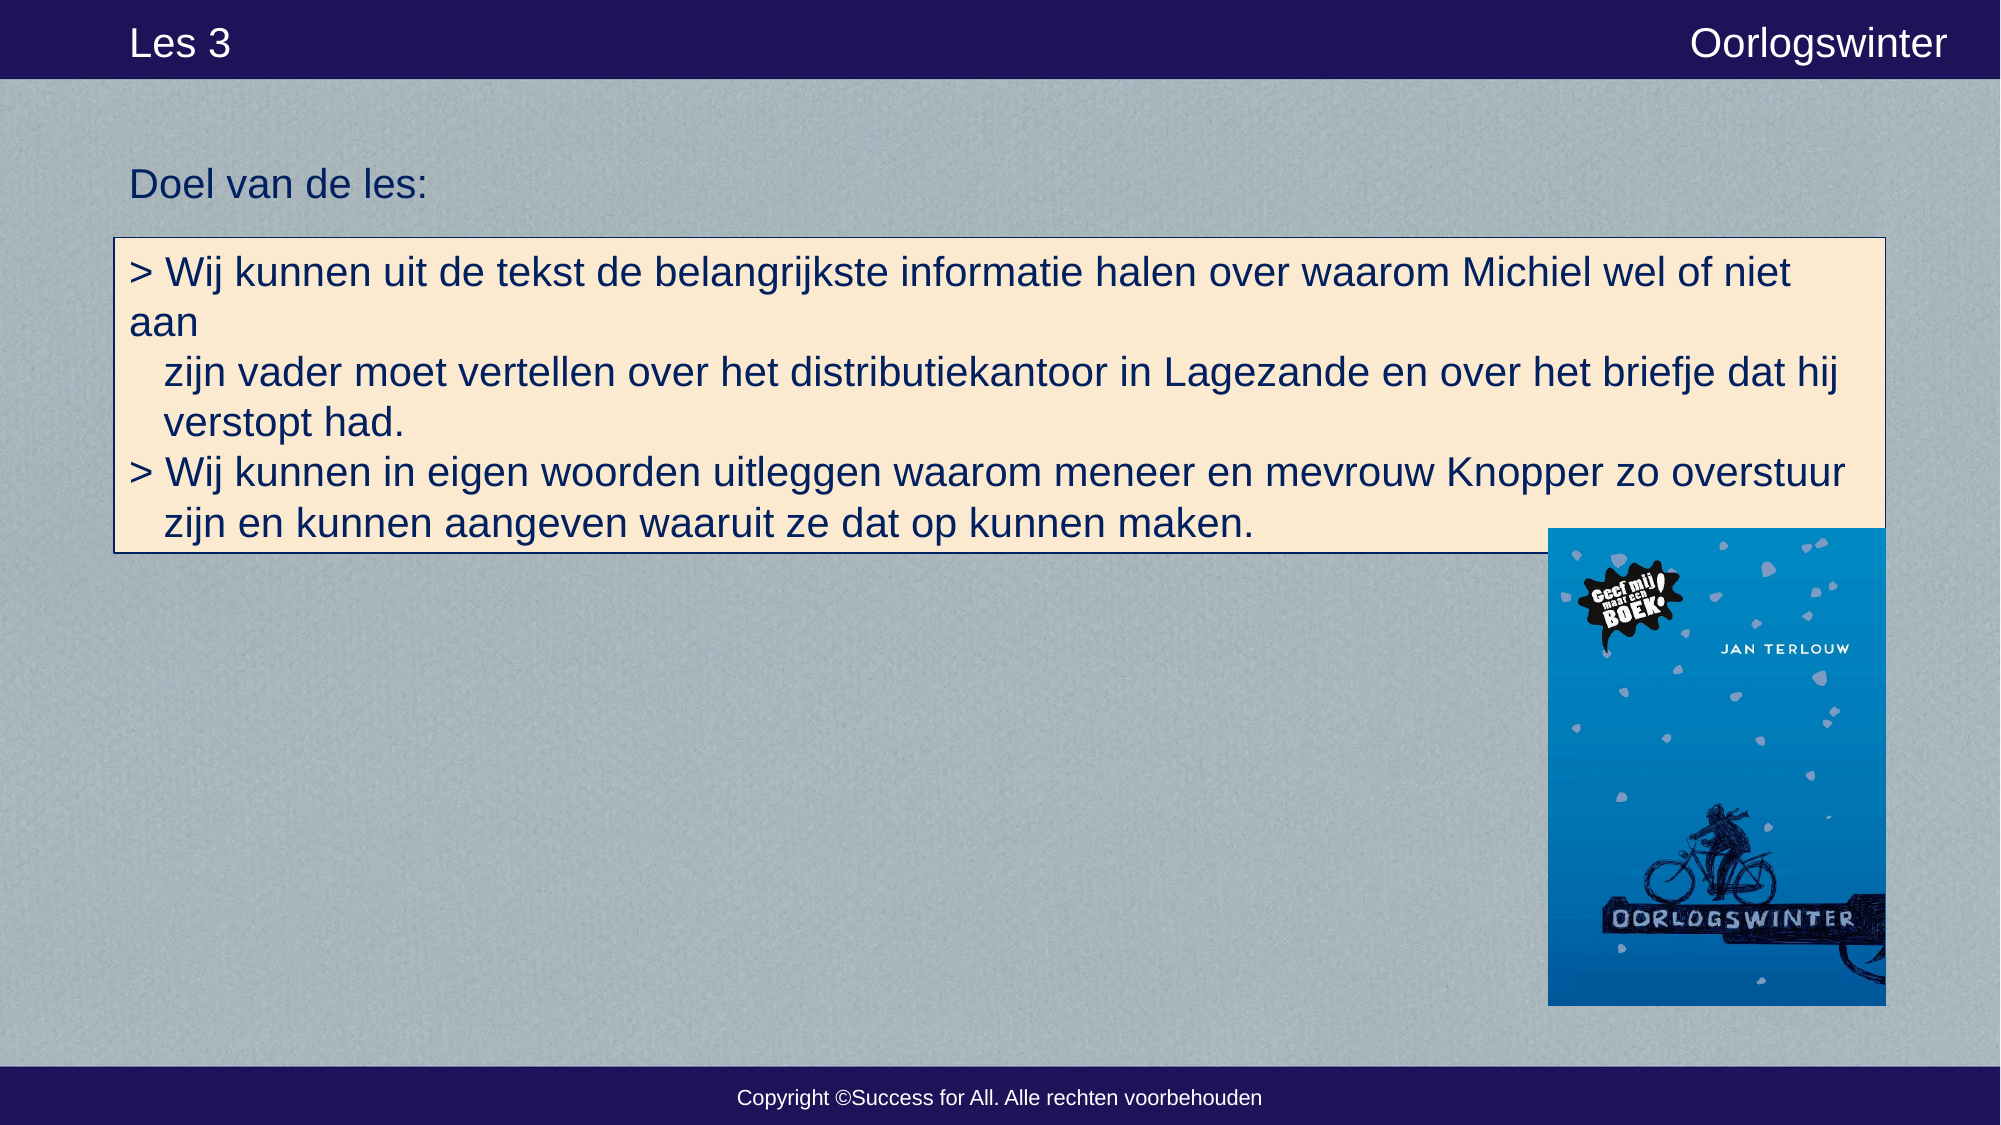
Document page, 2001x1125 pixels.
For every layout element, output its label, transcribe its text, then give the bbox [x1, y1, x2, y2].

text_box > Wij kunnen uit de tekst de belangrijkste informatie halen over waarom Michiel wel of niet aan zijn vader moet vertellen over het distributiekantoor in Lagezande en over het briefje dat hij verstopt had. > Wij kunnen in eigen woorden uitleggen waarom meneer en mevrouw Knopper zo overstuur zijn en kunnen aangeven waaruit ze dat op kunnen maken. [114, 237, 1886, 553]
text_box Doel van de les: [113, 148, 1635, 214]
text_box Oorlogswinter [786, 8, 1963, 74]
text_box Les 3 [114, 8, 354, 74]
text_box Copyright ©Success for All. Alle rechten voorbehouden [0, 1076, 2000, 1125]
picture [0, 0, 2001, 1125]
